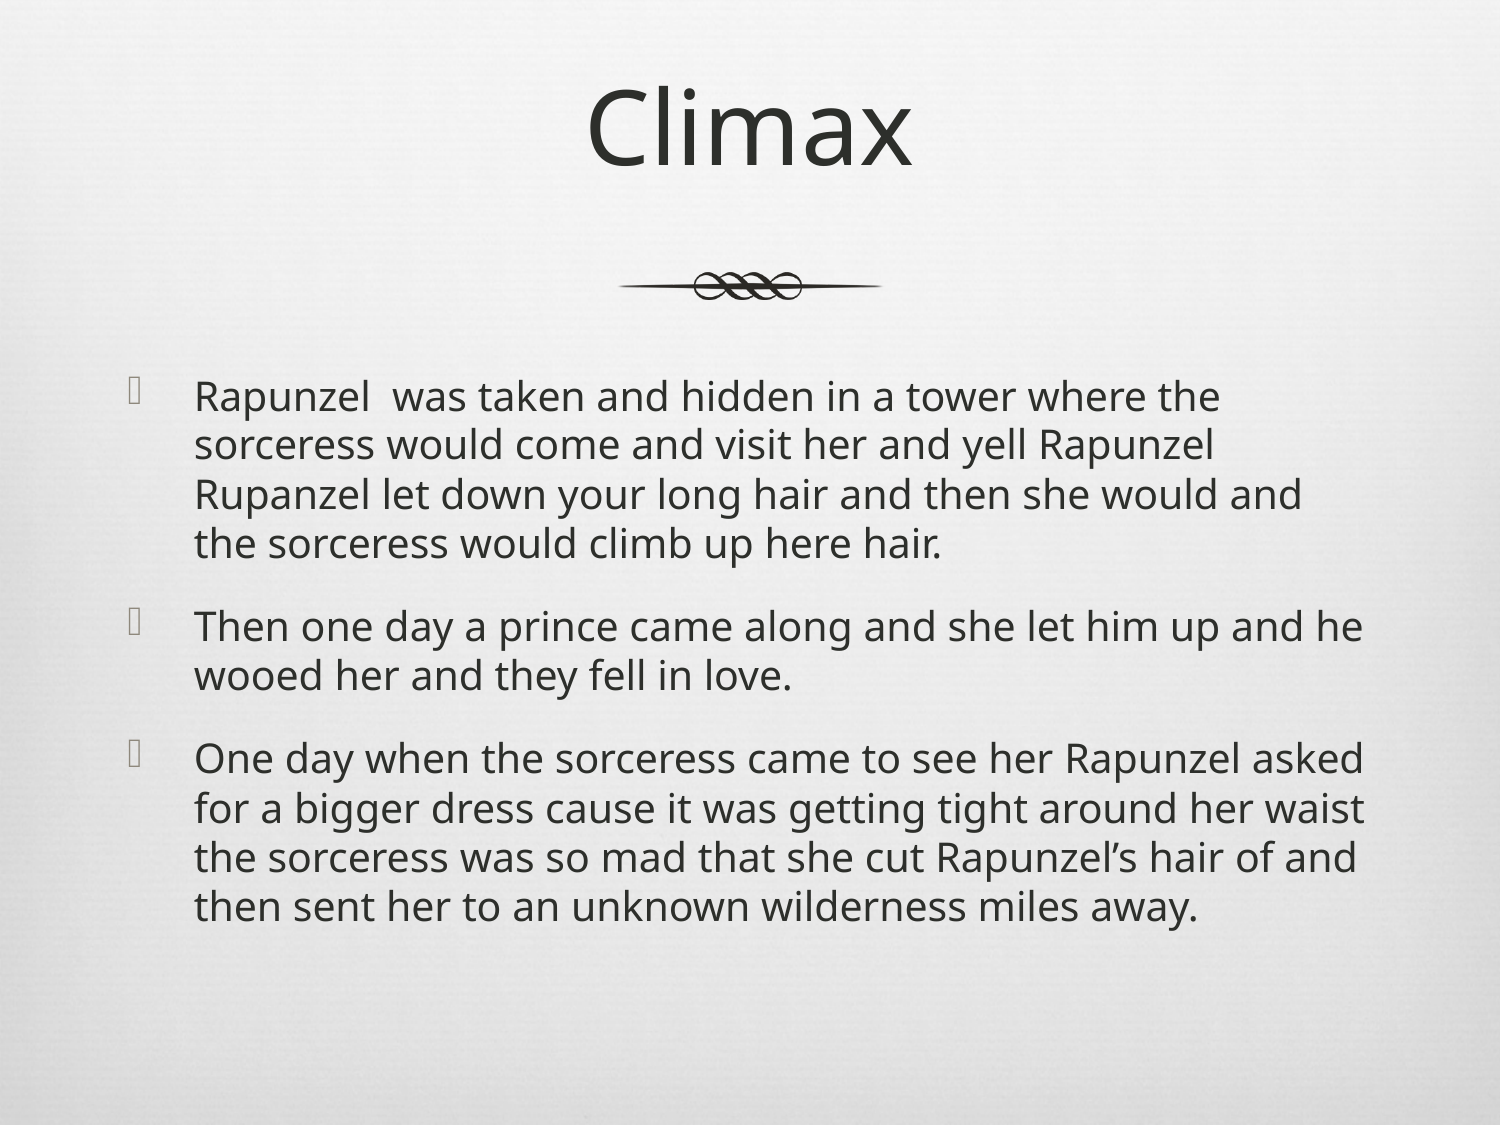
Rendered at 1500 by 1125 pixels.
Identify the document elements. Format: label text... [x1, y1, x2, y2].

title Climax [112, 11, 1388, 236]
picture [615, 272, 885, 300]
list Rapunzel was taken and hidden in a tower where the sorceress would come and visit her and yell Rapunzel Rupanzel let down your long hair and then she would and the sorceress would climb up here hair. Then one day a prince came along and she let him up and he wooed her and they fell in love. One day when the sorceress came to see her Rapunzel asked for a bigger dress cause it was getting tight around her waist the sorceress was so mad that she cut Rapunzel’s hair of and then sent her to an unknown wilderness miles away. [112, 362, 1388, 963]
